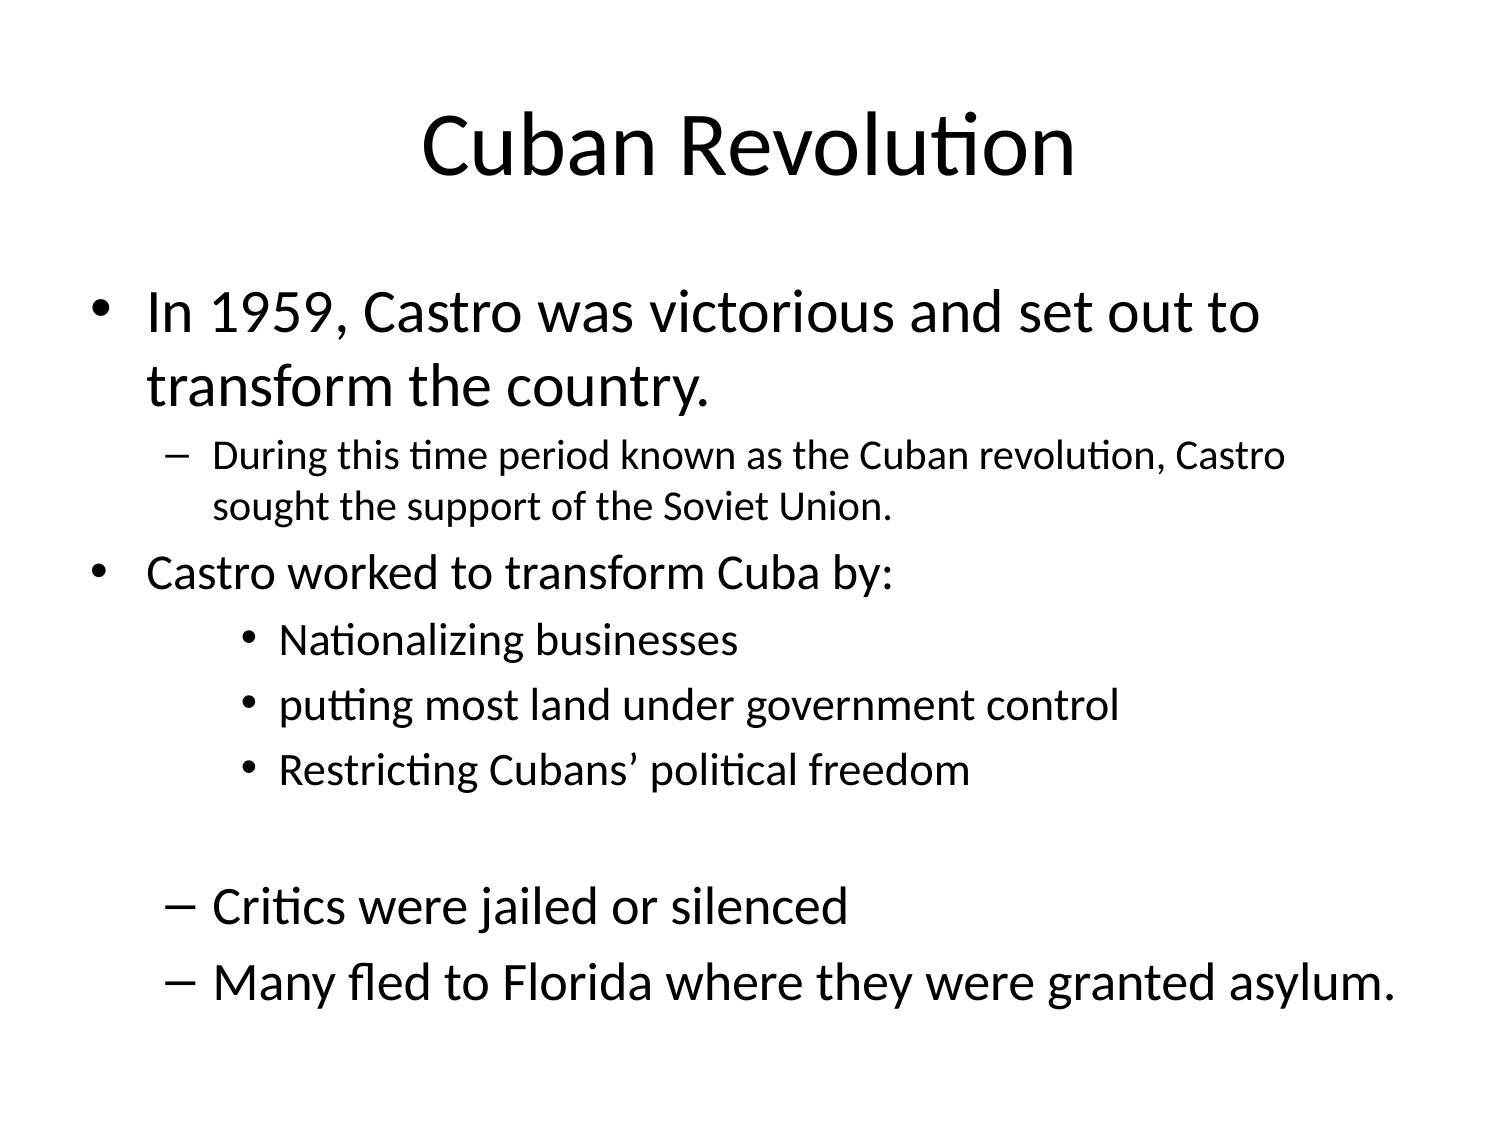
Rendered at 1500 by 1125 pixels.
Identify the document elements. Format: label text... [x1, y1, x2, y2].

title Cuban Revolution [75, 45, 1425, 233]
list In 1959, Castro was victorious and set out to transform the country. During this time period known as the Cuban revolution, Castro sought the support of the Soviet Union. Castro worked to transform Cuba by: Nationalizing businesses putting most land under government control Restricting Cubans’ political freedom Critics were jailed or silenced Many fled to Florida where they were granted asylum. [75, 262, 1425, 1052]
